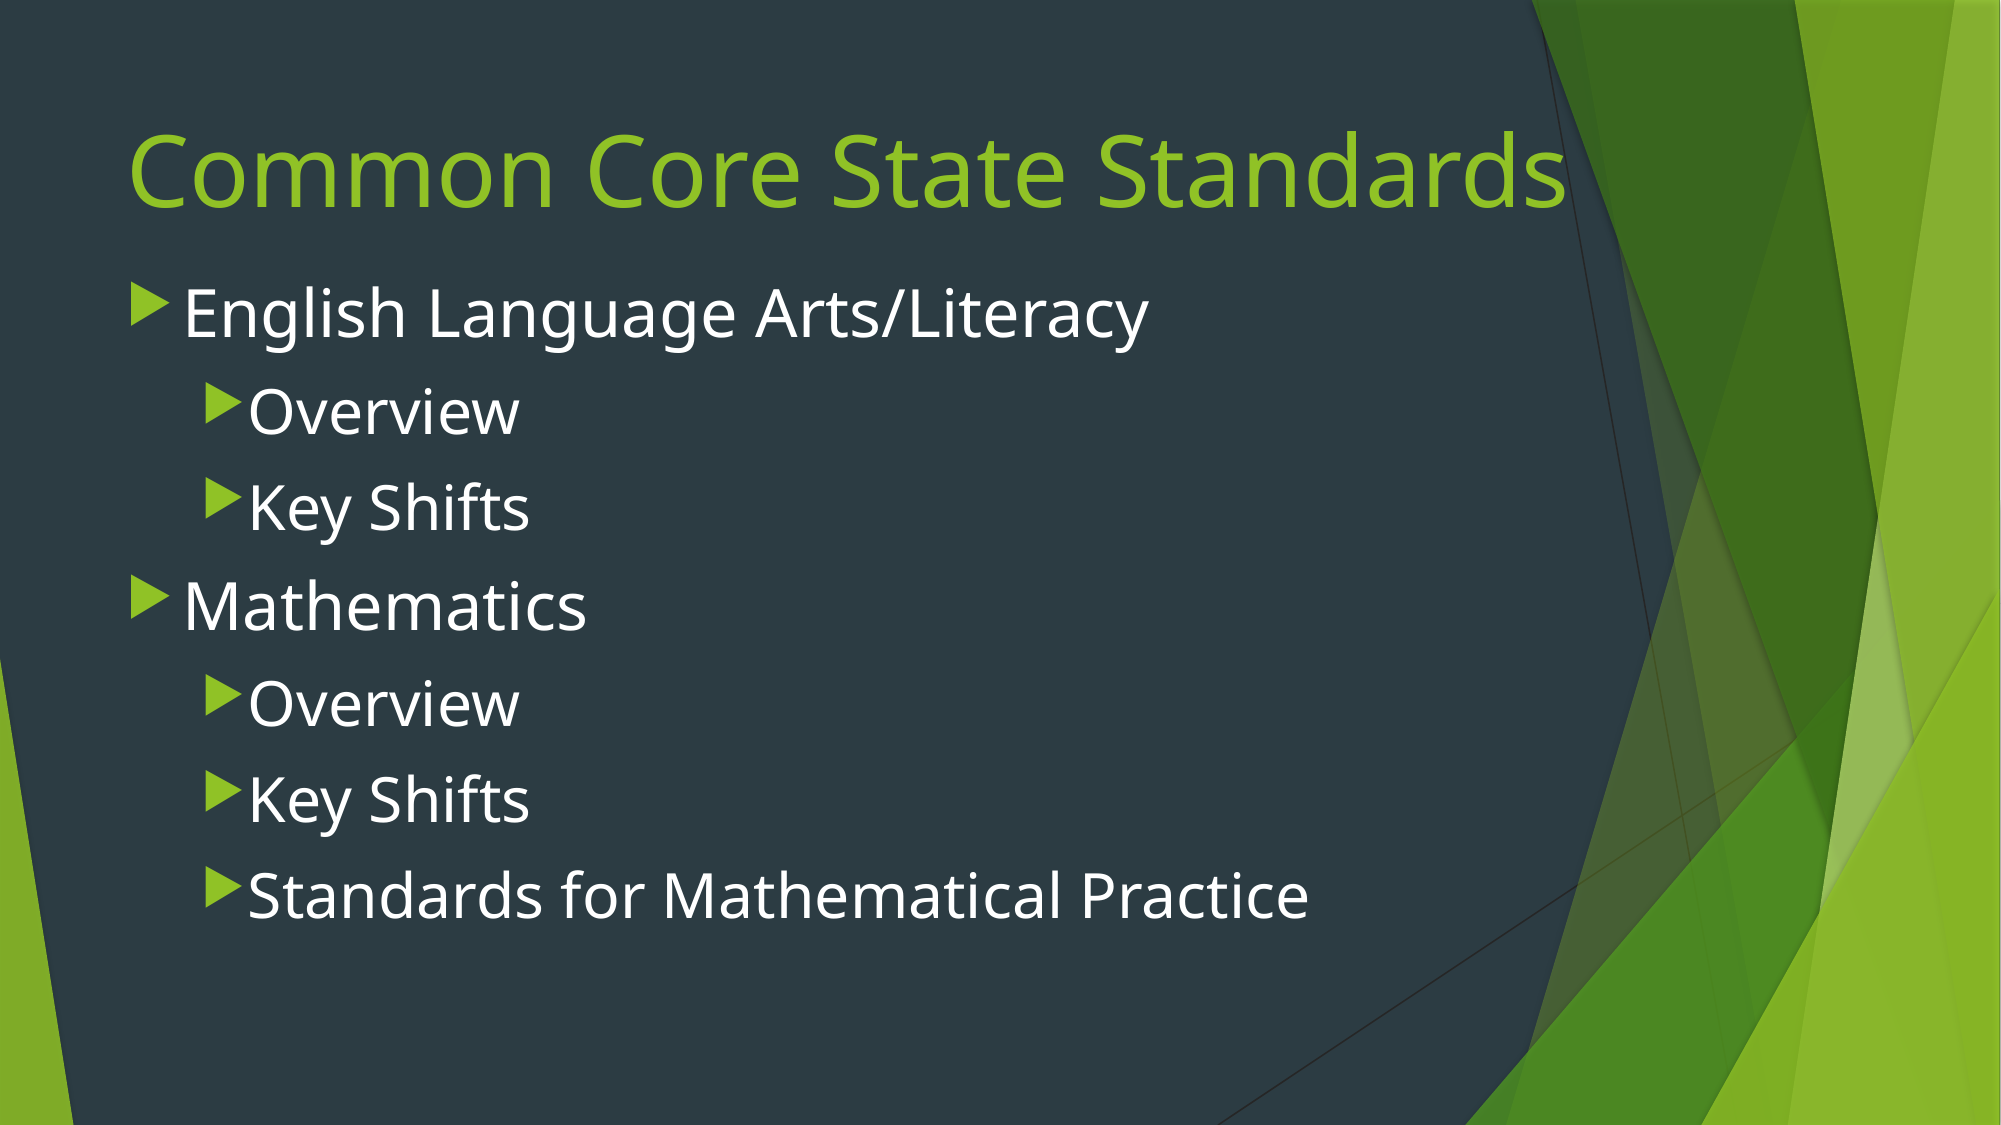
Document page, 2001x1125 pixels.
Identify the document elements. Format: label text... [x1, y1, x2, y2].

list English Language Arts/Literacy Overview Key Shifts Mathematics Overview Key Shifts Standards for Mathematical Practice [111, 263, 1522, 1070]
title Common Core State Standards [111, 99, 1694, 317]
